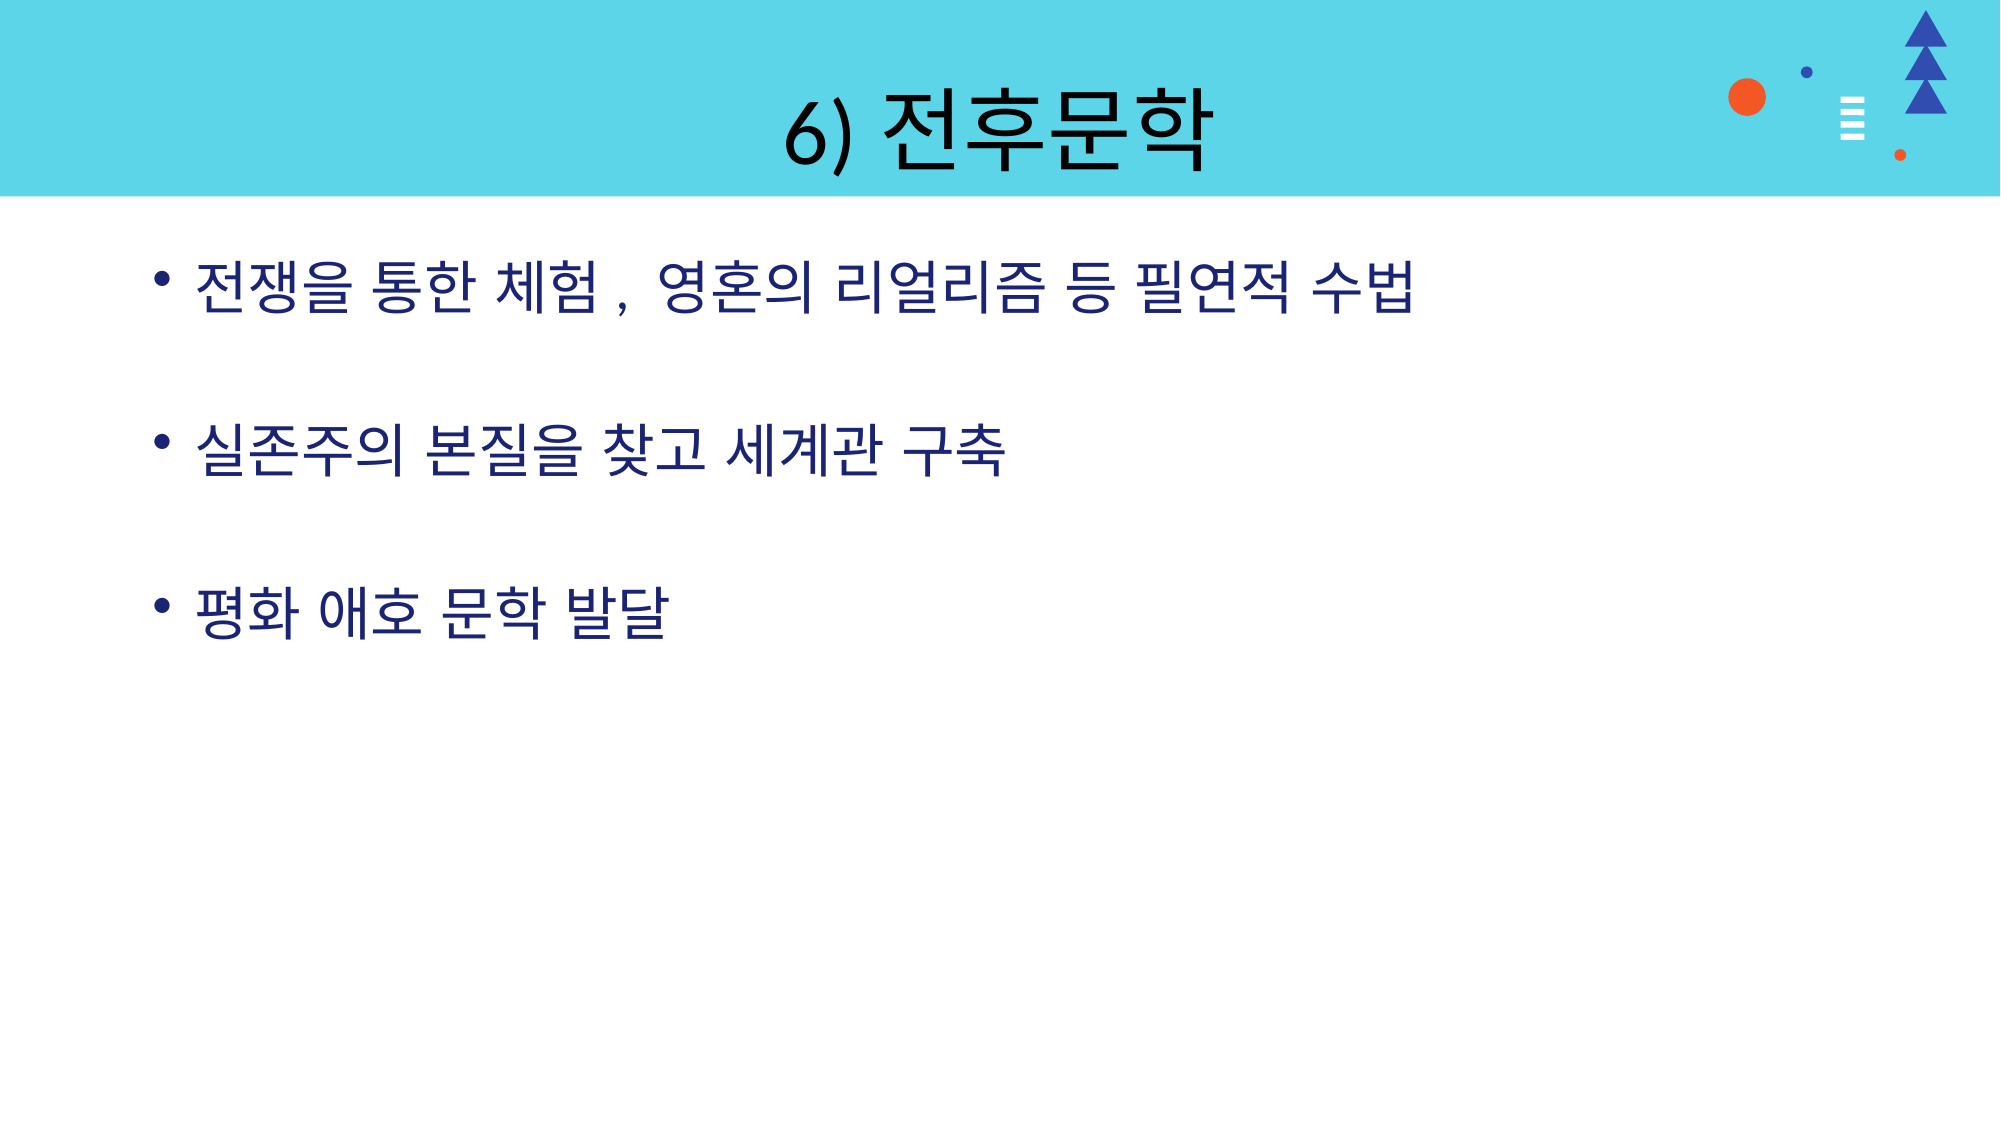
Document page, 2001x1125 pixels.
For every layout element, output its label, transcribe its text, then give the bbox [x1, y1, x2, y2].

title 6)전후문학 [137, 59, 1863, 197]
list 전쟁을 통한 체험, 영혼의 리얼리즘 등 필연적 수법 실존주의 본질을 찾고 세계관 구축 평화 애호 문학 발달 [137, 243, 1863, 1014]
